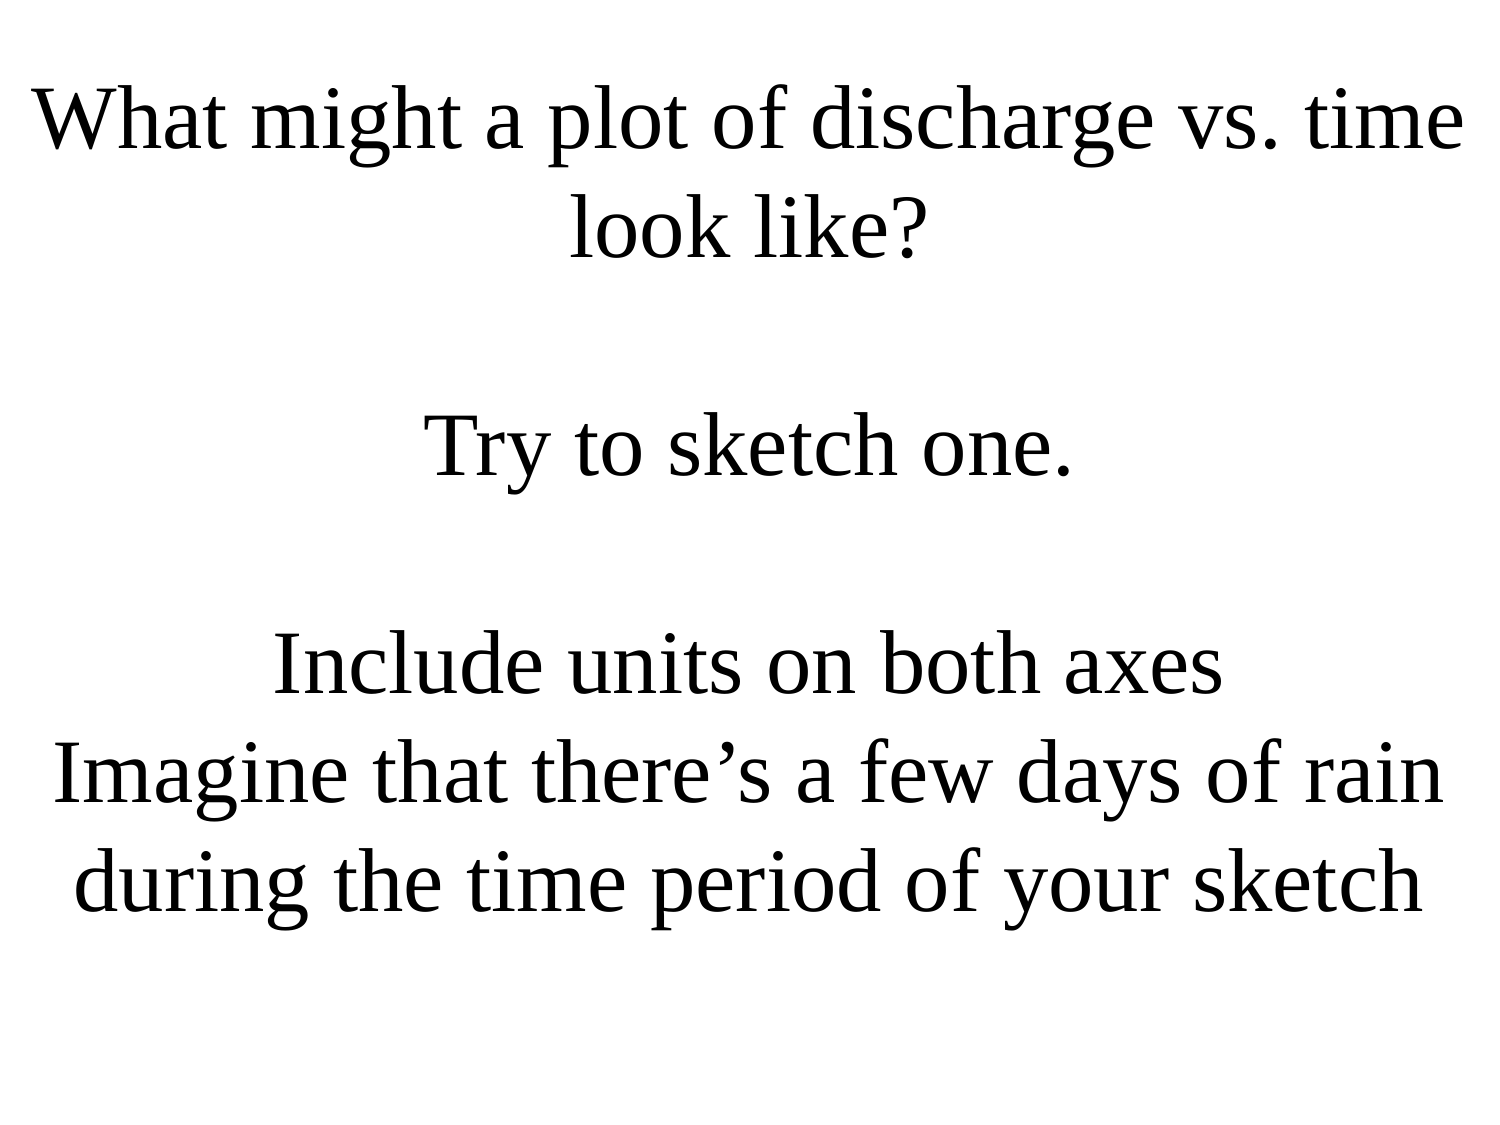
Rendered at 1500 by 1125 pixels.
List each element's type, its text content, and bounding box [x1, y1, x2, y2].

title What might a plot of discharge vs. time look like? Try to sketch one. Include units on both axes Imagine that there’s a few days of rain during the time period of your sketch [0, 50, 1500, 938]
